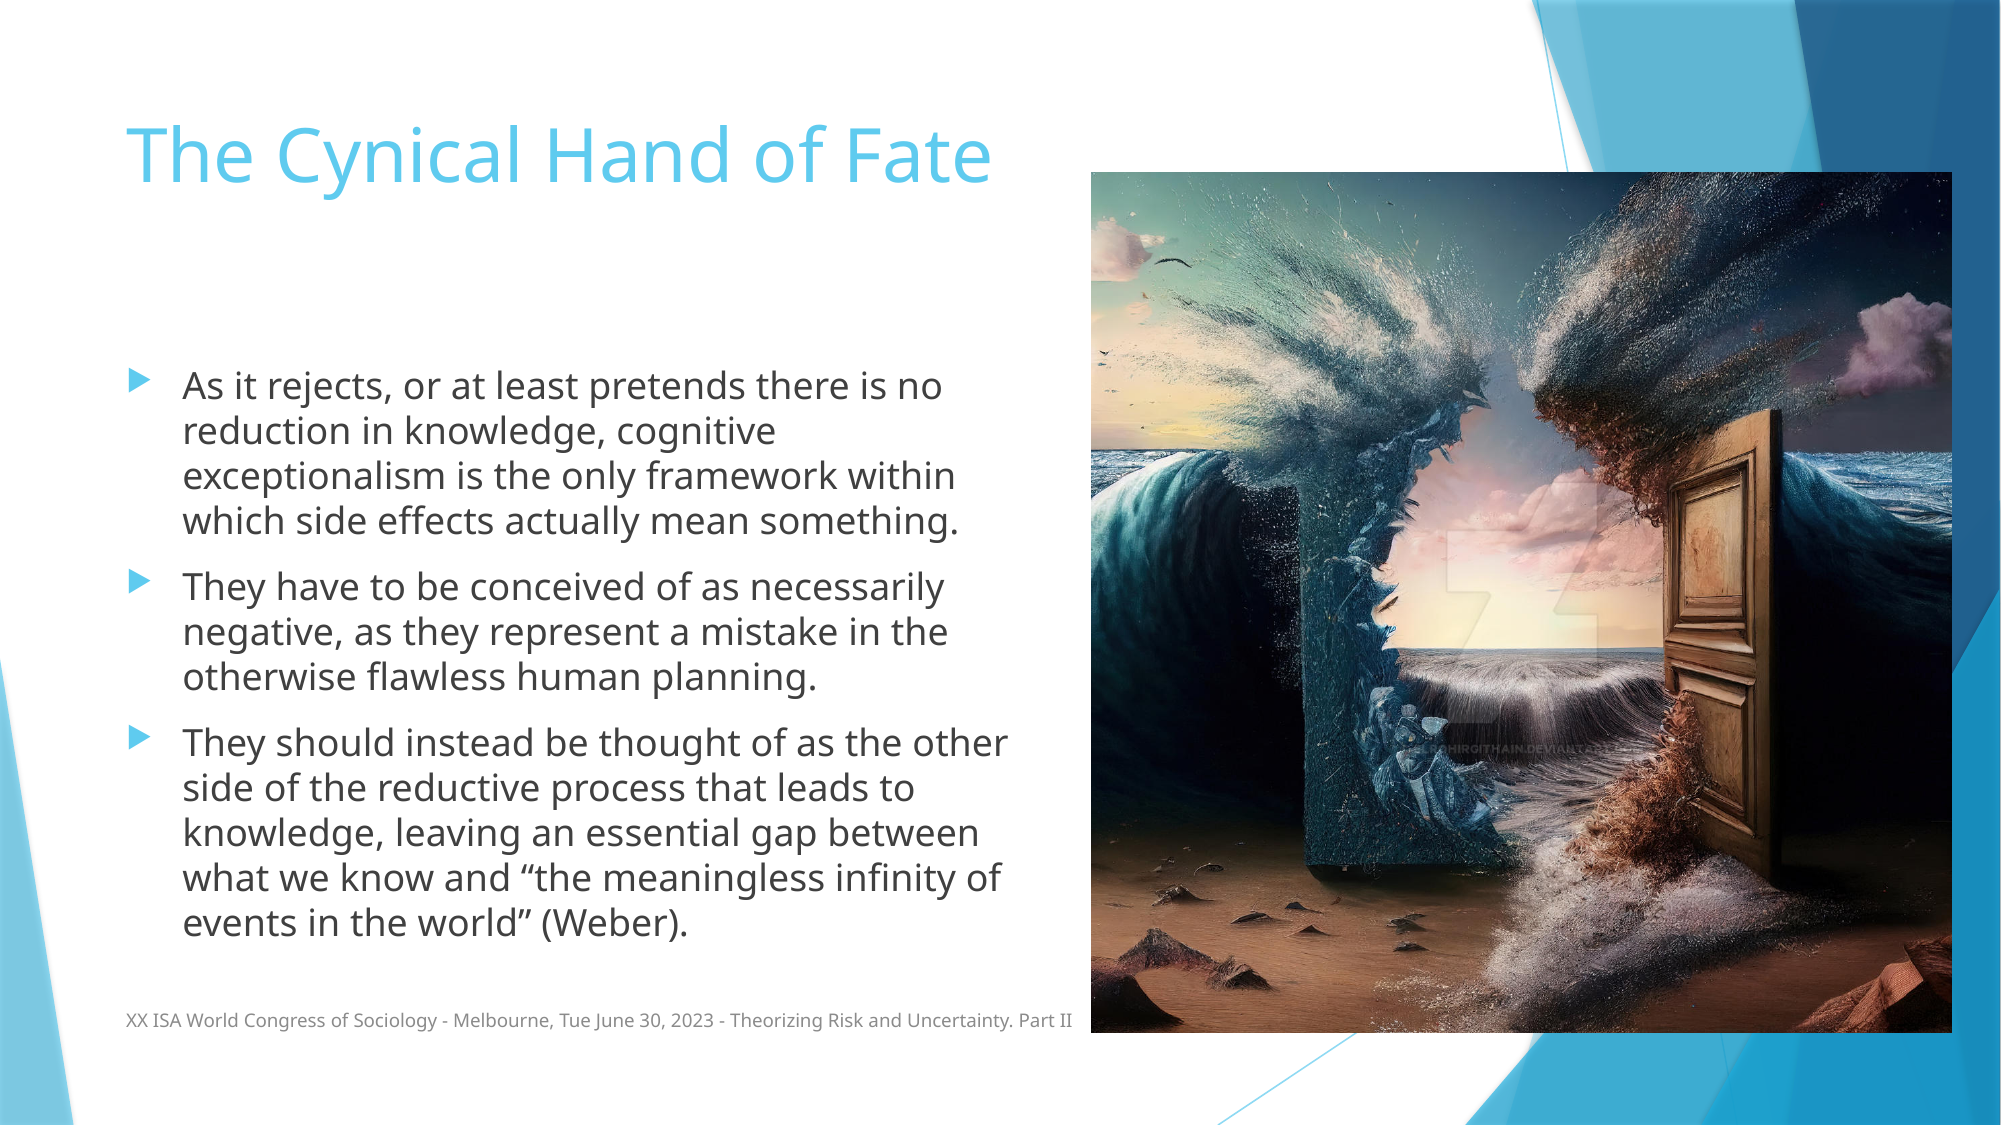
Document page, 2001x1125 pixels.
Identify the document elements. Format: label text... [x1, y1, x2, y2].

picture [1090, 172, 1952, 1033]
title The Cynical Hand of Fate [111, 99, 1522, 317]
list As it rejects, or at least pretends there is no reduction in knowledge, cognitive exceptionalism is the only framework within which side effects actually mean something. They have to be conceived of as necessarily negative, as they represent a mistake in the otherwise flawless human planning. They should instead be thought of as the other side of the reductive process that leads to knowledge, leaving an essential gap between what we know and “the meaningless infinity of events in the world” (Weber). [111, 354, 1047, 991]
footer XX ISA World Congress of Sociology - Melbourne, Tue June 30, 2023 - Theorizing Risk and Uncertainty. Part II [111, 991, 1145, 1051]
